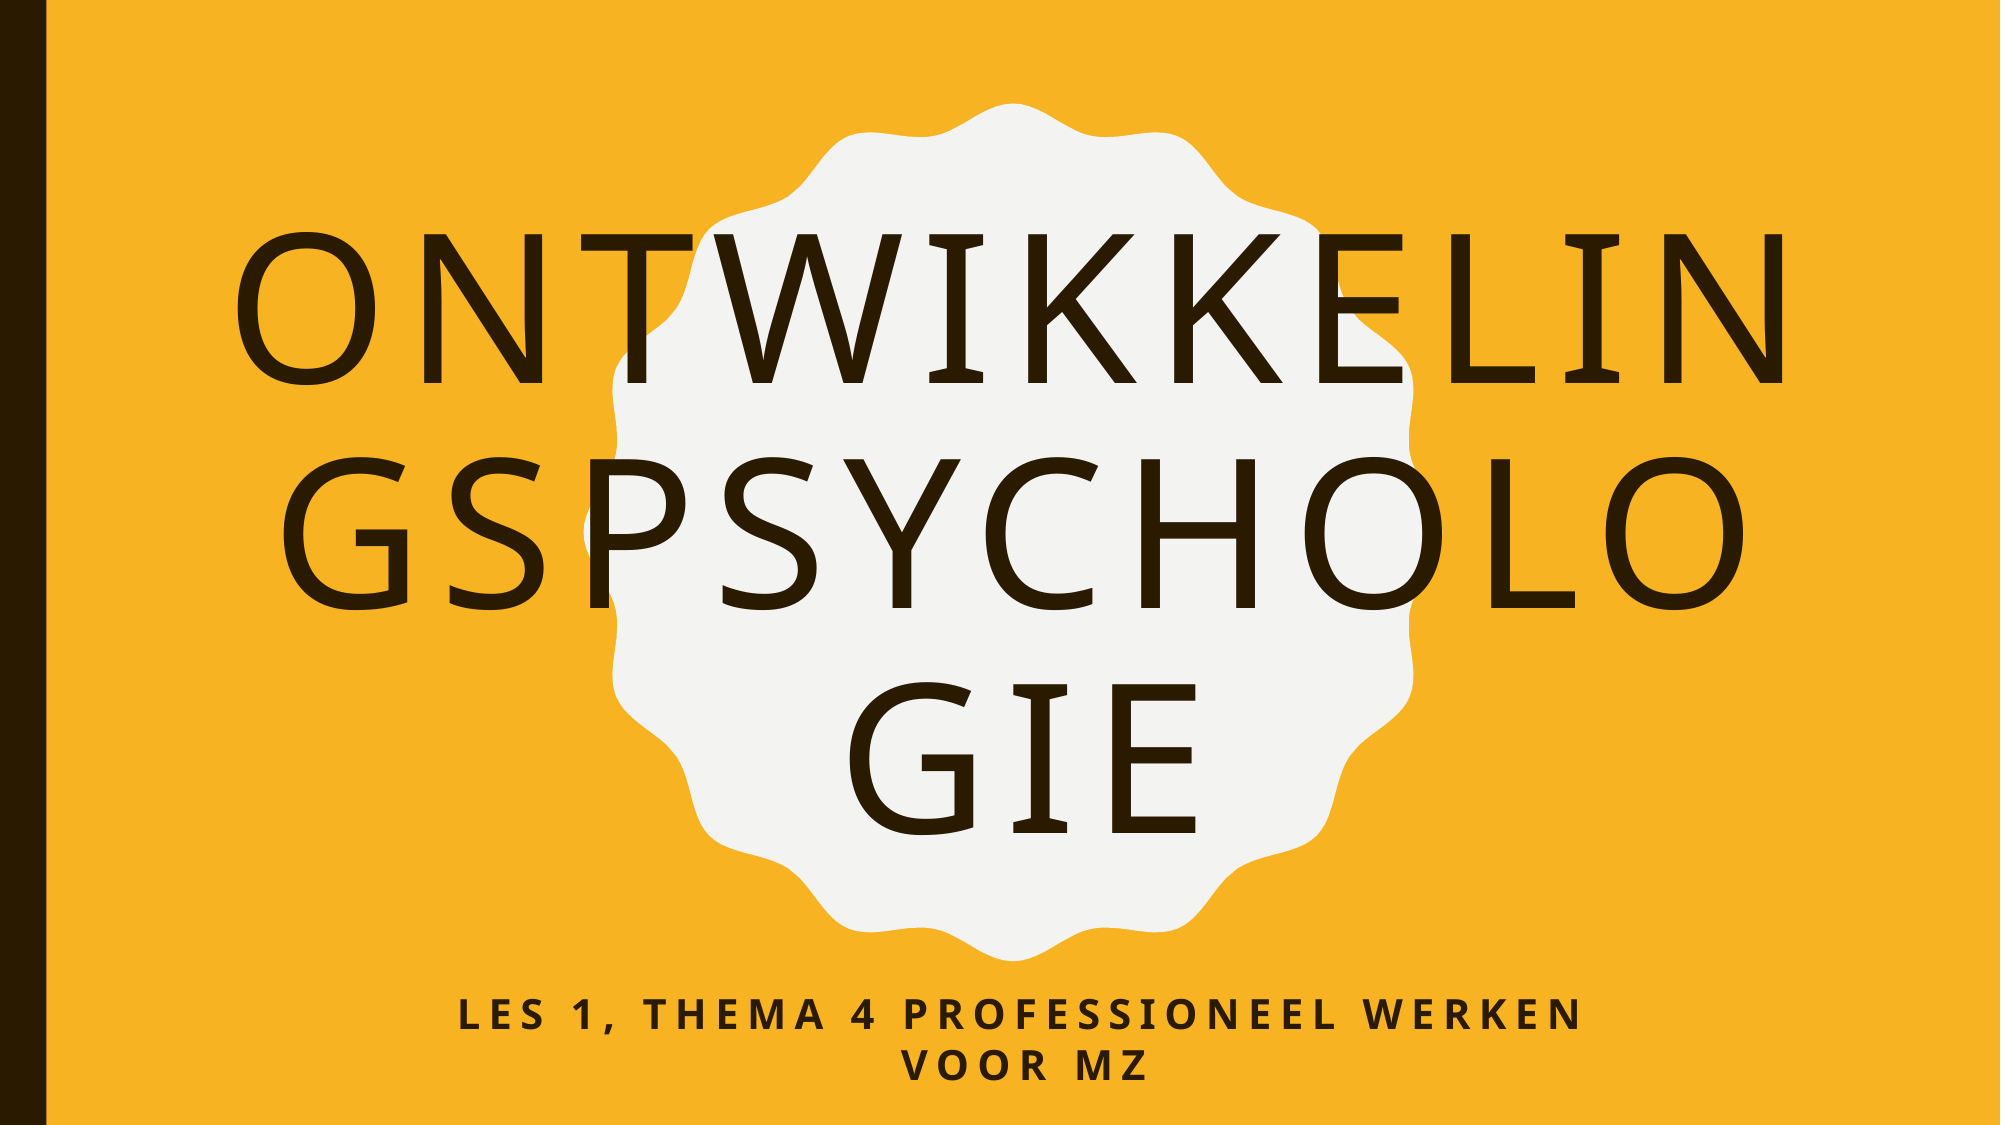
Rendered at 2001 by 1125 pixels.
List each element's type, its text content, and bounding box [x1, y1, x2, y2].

title Ontwikkelingspsychologie [176, 180, 1870, 902]
subtitle Les 1, thema 4 professioneel werken voor MZ [363, 980, 1684, 1103]
